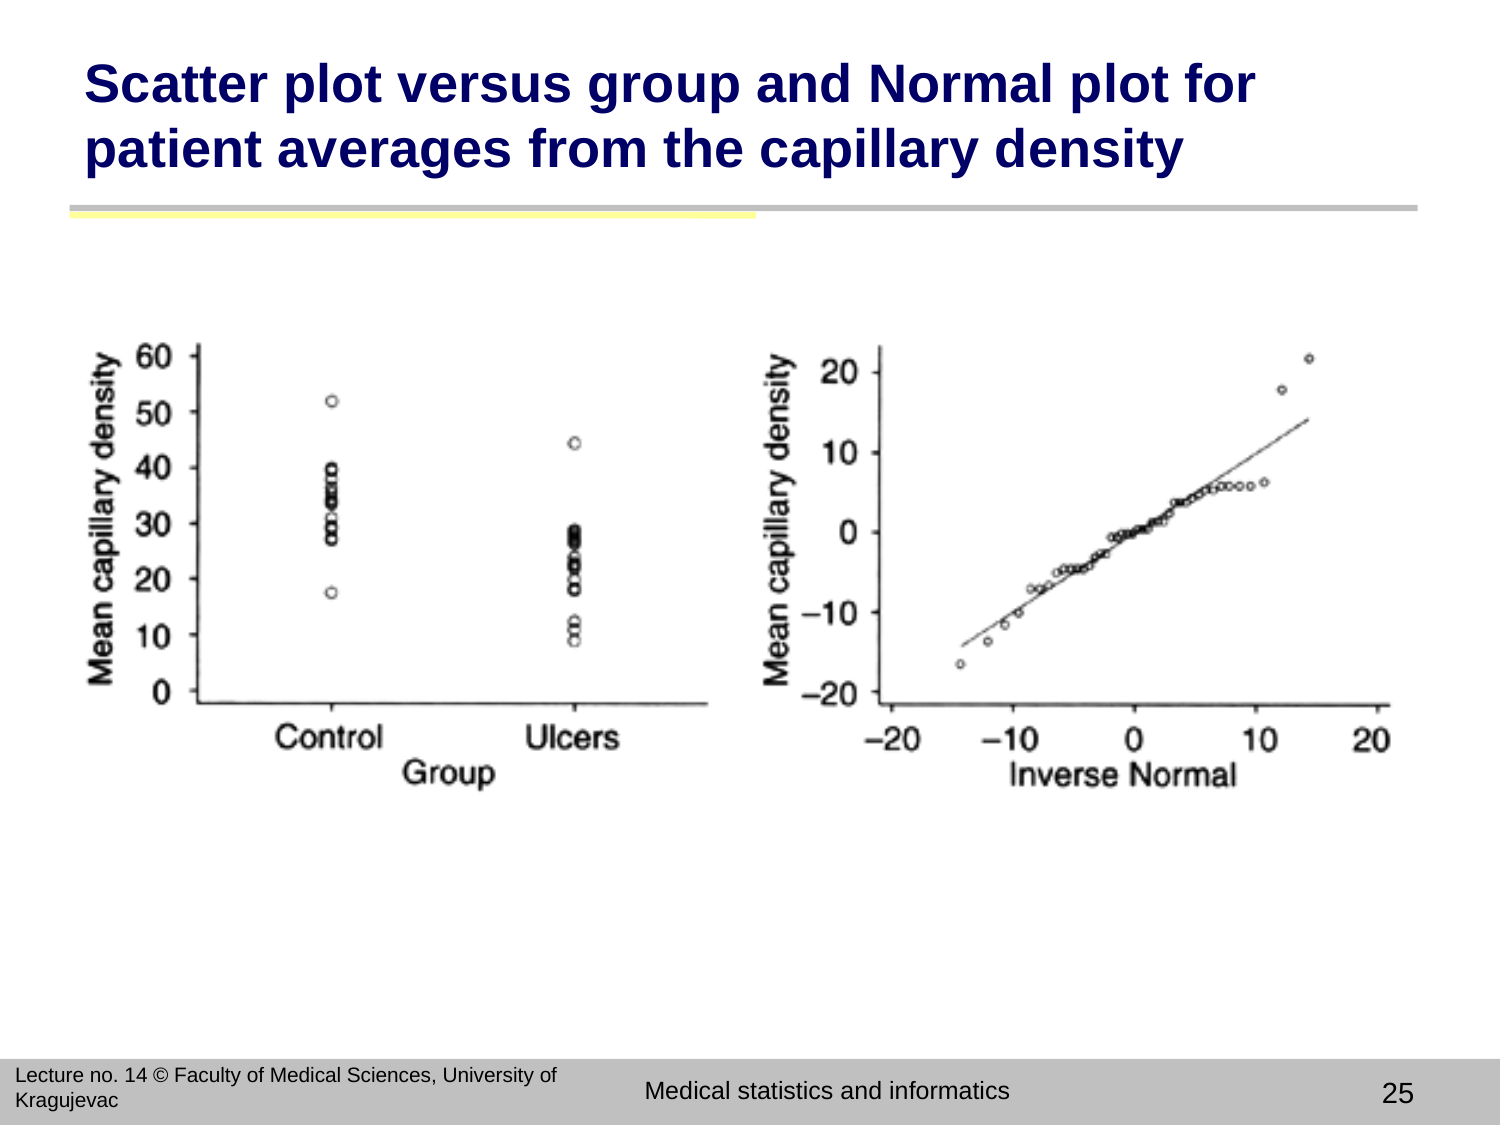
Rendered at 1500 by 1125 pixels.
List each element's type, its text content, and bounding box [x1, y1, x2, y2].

title Scatter plot versus group and Normal plot for patient averages from the capillary density [69, 19, 1426, 208]
slide_number Lecture no. 14 © Faculty of Medical Sciences, University of Kragujevac [0, 1053, 625, 1108]
footer Medical statistics and informatics [512, 1066, 1144, 1125]
slide_number 25 [1164, 1066, 1430, 1125]
picture [82, 341, 1399, 795]
